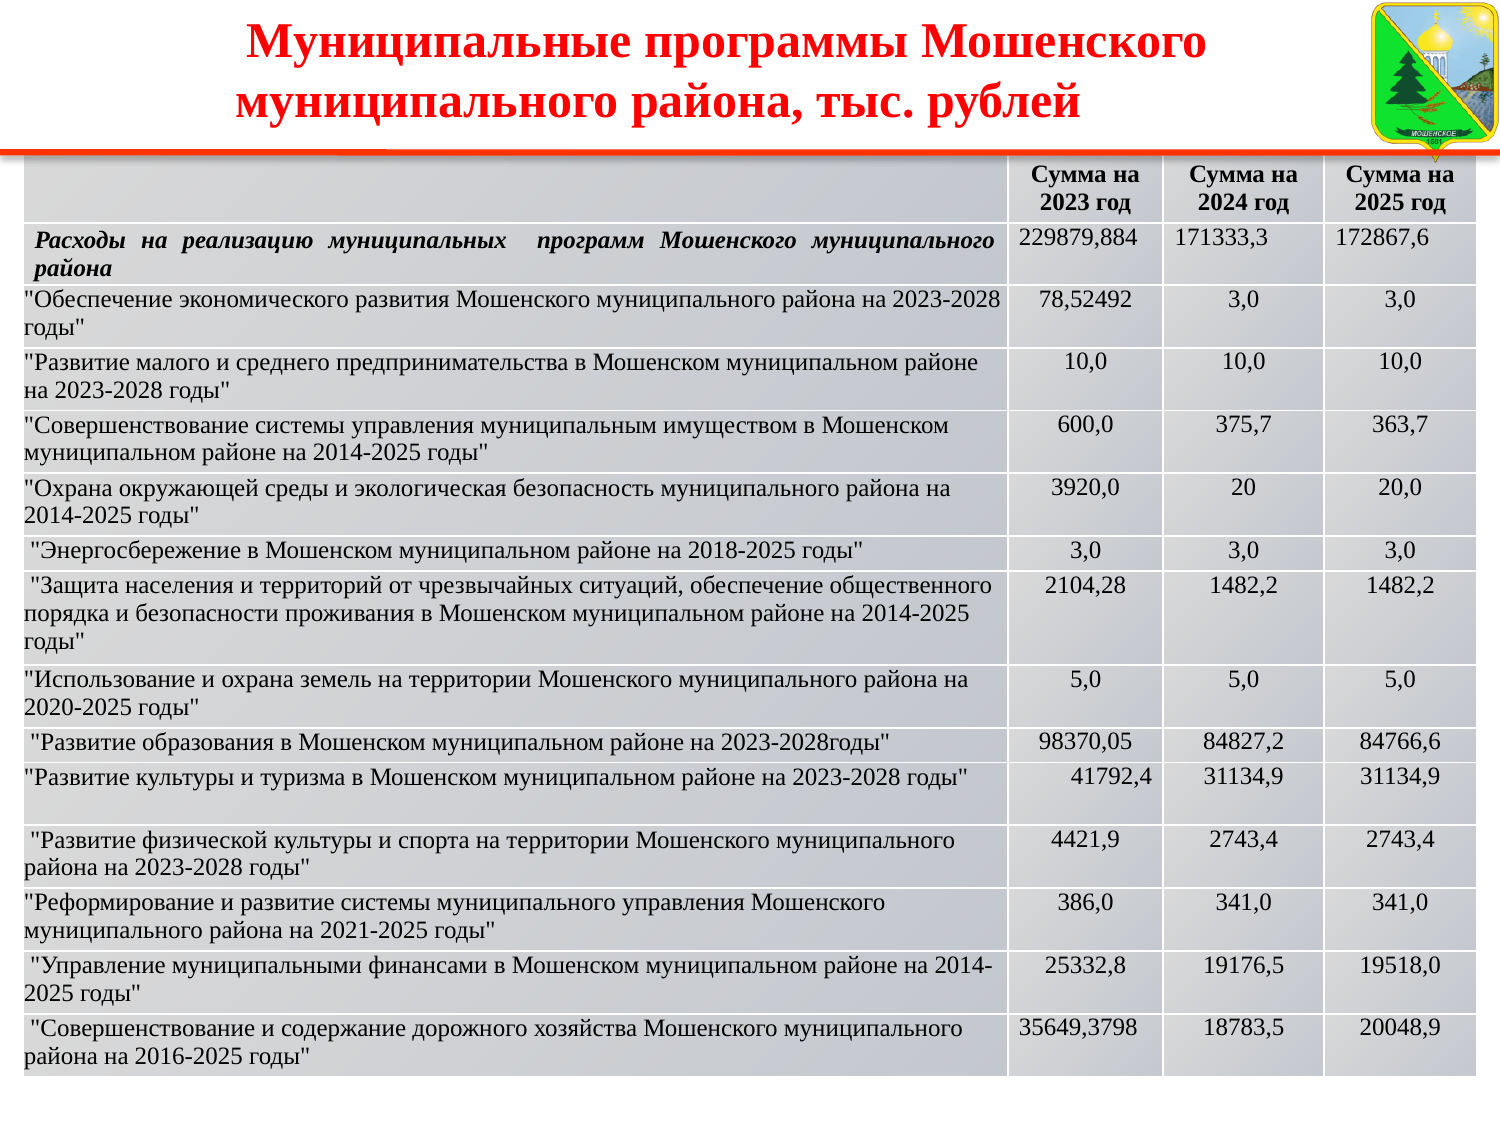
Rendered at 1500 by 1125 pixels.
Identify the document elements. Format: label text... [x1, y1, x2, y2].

table_cell 363,7 [1325, 411, 1476, 472]
table_cell 1482,2 [1325, 572, 1476, 664]
table_cell "Обеспечение экономического развития Мошенского муниципального района на 2023-2028 годы" [24, 286, 1007, 347]
table_cell "Развитие образования в Мошенском муниципальном районе на 2023-2028годы" [24, 729, 1007, 762]
table_header Сумма на 2024 год [1164, 165, 1323, 222]
table_cell 18783,5 [1164, 1015, 1323, 1076]
table_cell 3,0 [1325, 537, 1476, 570]
picture [1369, 0, 1500, 152]
table_cell "Защита населения и территорий от чрезвычайных ситуаций, обеспечение общественного порядка и безопасности проживания в Мошенском муниципальном районе на 2014-2025 годы" [24, 572, 1007, 664]
table_cell 31134,9 [1325, 763, 1476, 824]
table_cell 600,0 [1009, 411, 1162, 472]
table_cell 2743,4 [1164, 826, 1323, 887]
table_cell 3,0 [1009, 537, 1162, 570]
table_header Сумма на 2025 год [1325, 165, 1476, 222]
table_cell 229879,884 [1009, 224, 1162, 284]
text_box Муниципальные программы Мошенского муниципального района, тыс. рублей [0, 0, 1367, 135]
table_cell 78,52492 [1009, 286, 1162, 347]
table_cell "Развитие культуры и туризма в Мошенском муниципальном районе на 2023-2028 годы" [24, 763, 1007, 824]
table_cell 341,0 [1164, 889, 1323, 950]
table_cell 3920,0 [1009, 474, 1162, 535]
table_cell 375,7 [1164, 411, 1323, 472]
table_cell "Охрана окружающей среды и экологическая безопасность муниципального района на 2014-2025 годы" [24, 474, 1007, 535]
table_cell 35649,3798 [1009, 1015, 1162, 1076]
table_header [24, 165, 1007, 222]
table_cell 20,0 [1325, 474, 1476, 535]
table_header Сумма на 2023 год [1009, 165, 1162, 222]
table_cell 5,0 [1164, 666, 1323, 727]
table_cell 1482,2 [1164, 572, 1323, 664]
table_cell 25332,8 [1009, 952, 1162, 1013]
table_cell 341,0 [1325, 889, 1476, 950]
table_cell 19518,0 [1325, 952, 1476, 1013]
table_cell Расходы на реализацию муниципальных программ Мошенского муниципального района [24, 224, 1007, 284]
table_cell 4421,9 [1009, 826, 1162, 887]
table_cell 172867,6 [1325, 224, 1476, 284]
table_cell "Развитие малого и среднего предпринимательства в Мошенском муниципальном районе на 2023-2028 годы" [24, 349, 1007, 410]
table_cell 3,0 [1164, 537, 1323, 570]
table_cell 171333,3 [1164, 224, 1323, 284]
table_cell "Энергосбережение в Мошенском муниципальном районе на 2018-2025 годы" [24, 537, 1007, 570]
table_cell 10,0 [1164, 349, 1323, 410]
table_cell 31134,9 [1164, 763, 1323, 824]
table_cell "Развитие физической культуры и спорта на территории Мошенского муниципального района на 2023-2028 годы" [24, 826, 1007, 887]
table_cell 41792,4 [1009, 763, 1162, 824]
table_cell 20048,9 [1325, 1015, 1476, 1076]
table_cell "Совершенствование системы управления муниципальным имуществом в Мошенском муниципальном районе на 2014-2025 годы" [24, 411, 1007, 472]
table_cell 84827,2 [1164, 729, 1323, 762]
table_cell 386,0 [1009, 889, 1162, 950]
table_cell 98370,05 [1009, 729, 1162, 762]
table_cell 2743,4 [1325, 826, 1476, 887]
table_cell 84766,6 [1325, 729, 1476, 762]
table_cell 3,0 [1164, 286, 1323, 347]
table_cell "Реформирование и развитие системы муниципального управления Мошенского муниципального района на 2021-2025 годы" [24, 889, 1007, 950]
table_cell "Использование и охрана земель на территории Мошенского муниципального района на 2020-2025 годы" [24, 666, 1007, 727]
table_cell 19176,5 [1164, 952, 1323, 1013]
table_cell 2104,28 [1009, 572, 1162, 664]
table_cell "Совершенствование и содержание дорожного хозяйства Мошенского муниципального района на 2016-2025 годы" [24, 1015, 1007, 1076]
table_cell "Управление муниципальными финансами в Мошенском муниципальном районе на 2014-2025 годы" [24, 952, 1007, 1013]
table_cell 10,0 [1009, 349, 1162, 410]
table_cell 10,0 [1325, 349, 1476, 410]
table_cell 3,0 [1325, 286, 1476, 347]
table_cell 20 [1164, 474, 1323, 535]
table_cell 5,0 [1009, 666, 1162, 727]
table_cell 5,0 [1325, 666, 1476, 727]
picture [1369, 153, 1500, 165]
